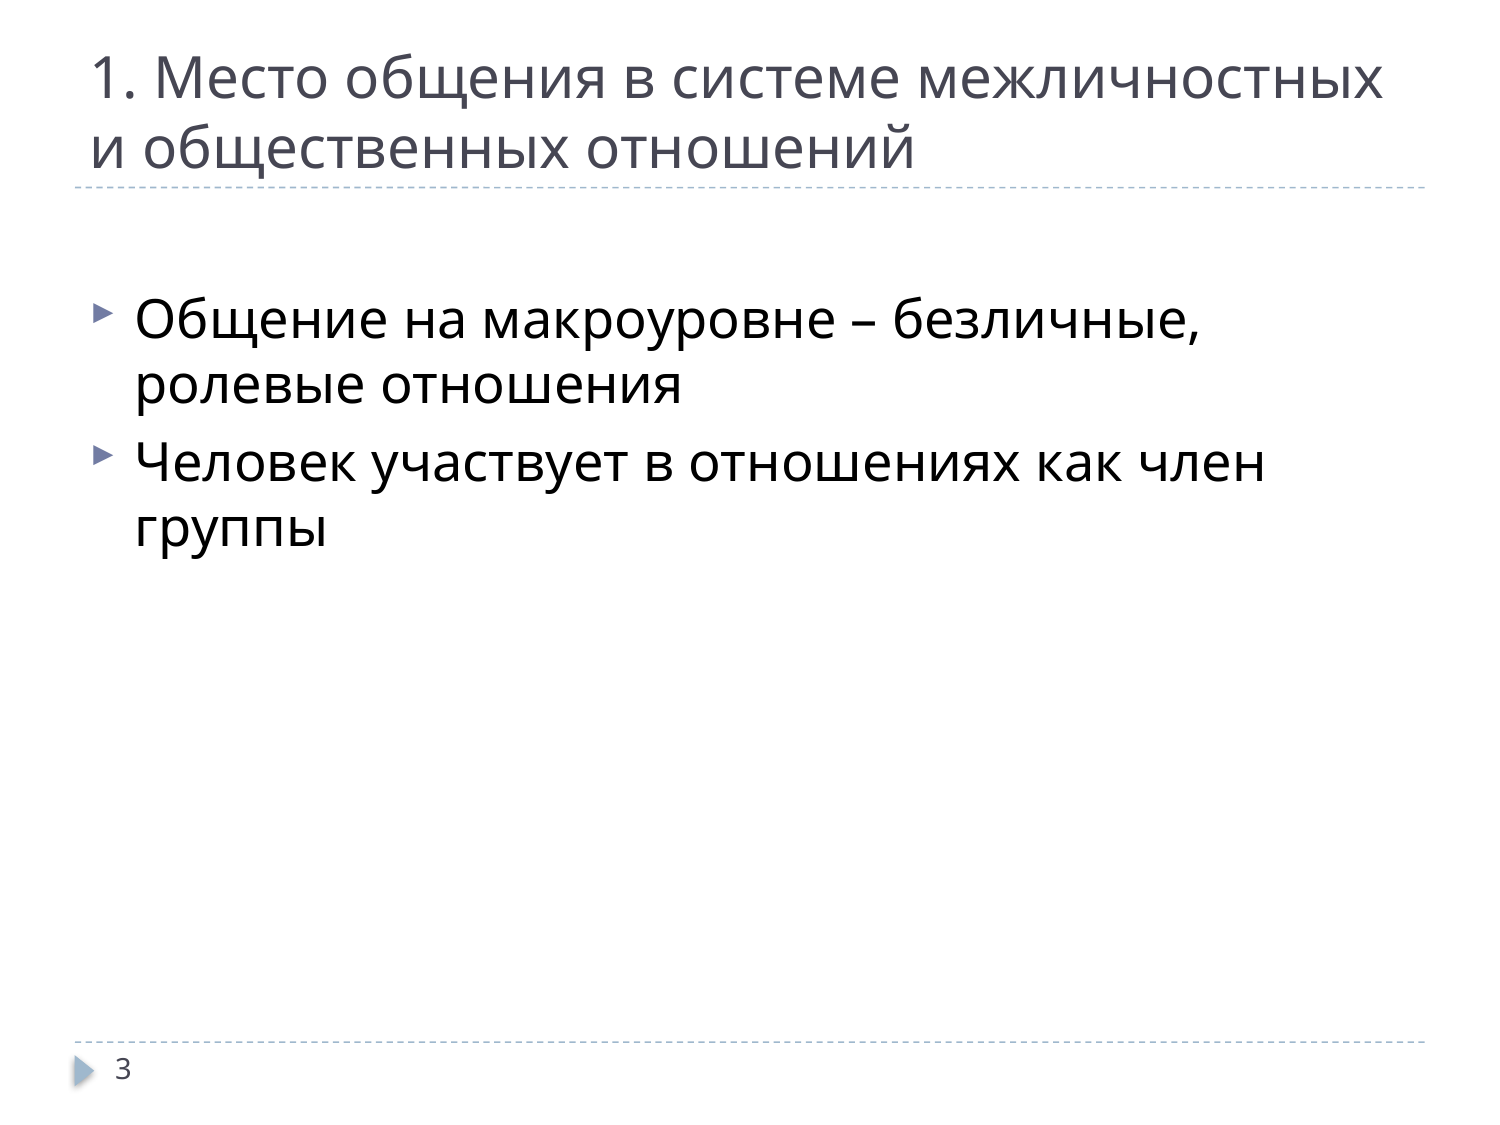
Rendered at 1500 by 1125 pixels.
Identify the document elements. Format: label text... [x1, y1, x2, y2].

slide_number 3 [100, 1042, 426, 1103]
list Общение на макроуровне – безличные, ролевые отношения Человек участвует в отношениях как член группы [75, 200, 1425, 1010]
title 1. Место общения в системе межличностных и общественных отношений [75, 24, 1425, 188]
